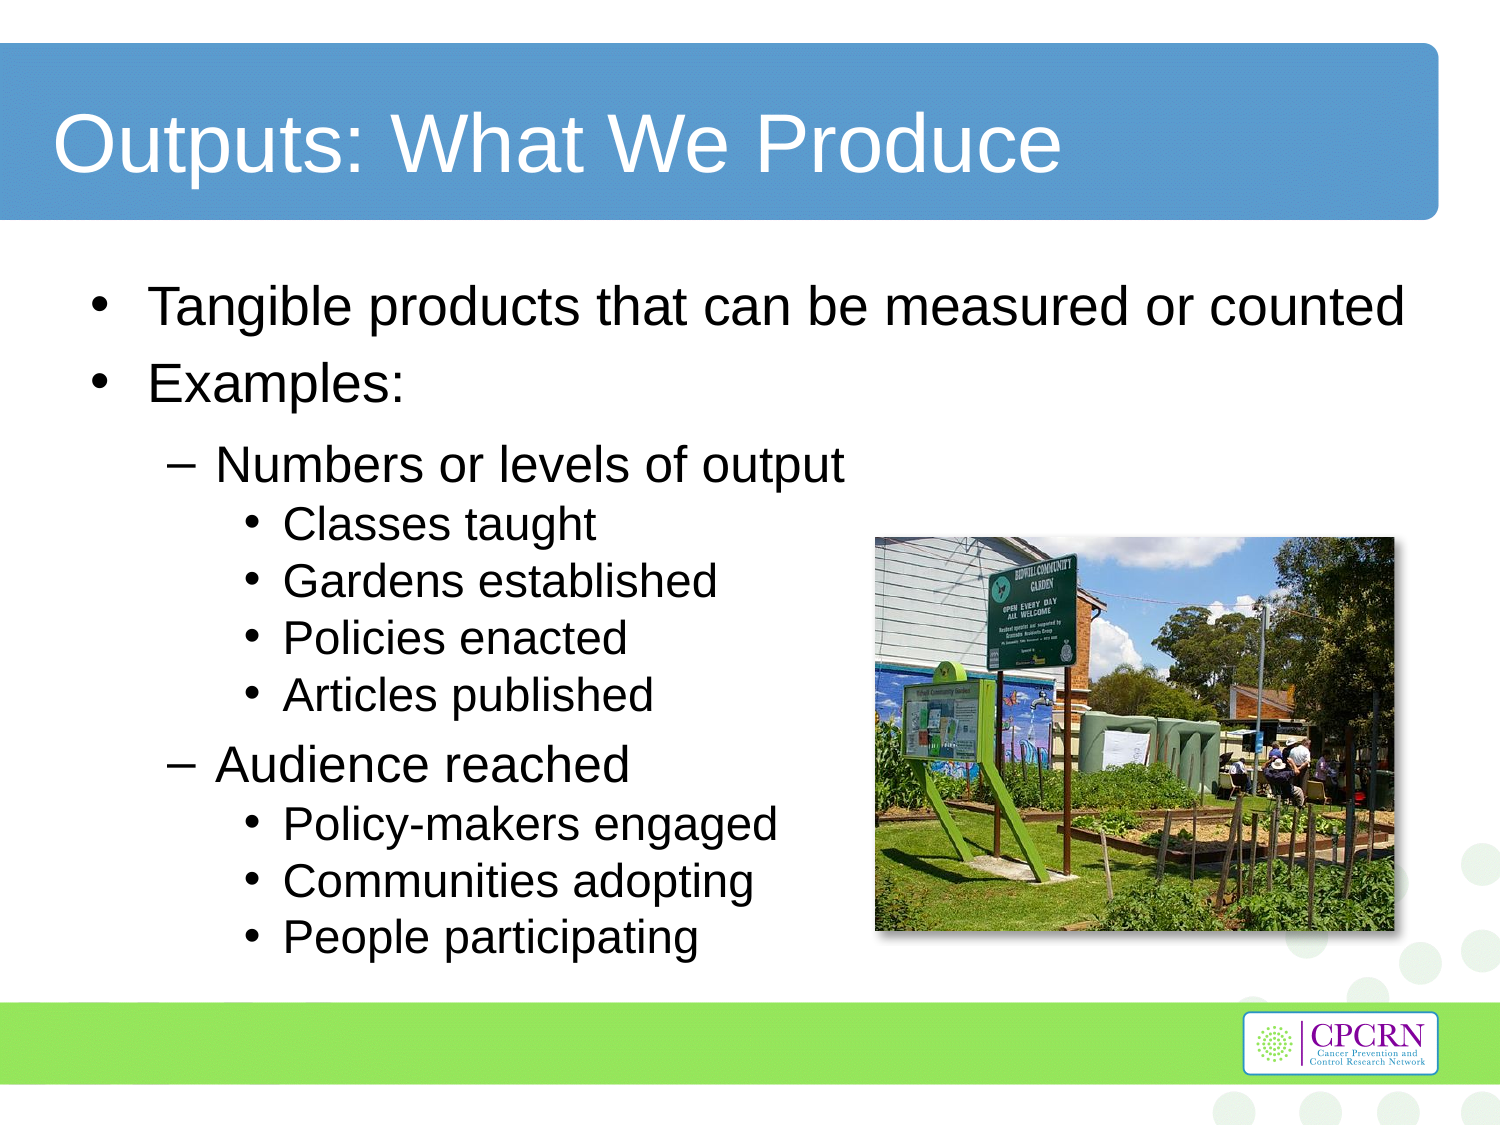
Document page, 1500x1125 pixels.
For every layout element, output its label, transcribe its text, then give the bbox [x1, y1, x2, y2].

title Outputs: What We Produce [37, 45, 1438, 233]
picture [0, 0, 1500, 1125]
list Tangible products that can be measured or counted Examples: Numbers or levels of output Classes taught Gardens established Policies enacted Articles published Audience reached Policy-makers engaged Communities adopting People participating [75, 262, 1425, 1005]
